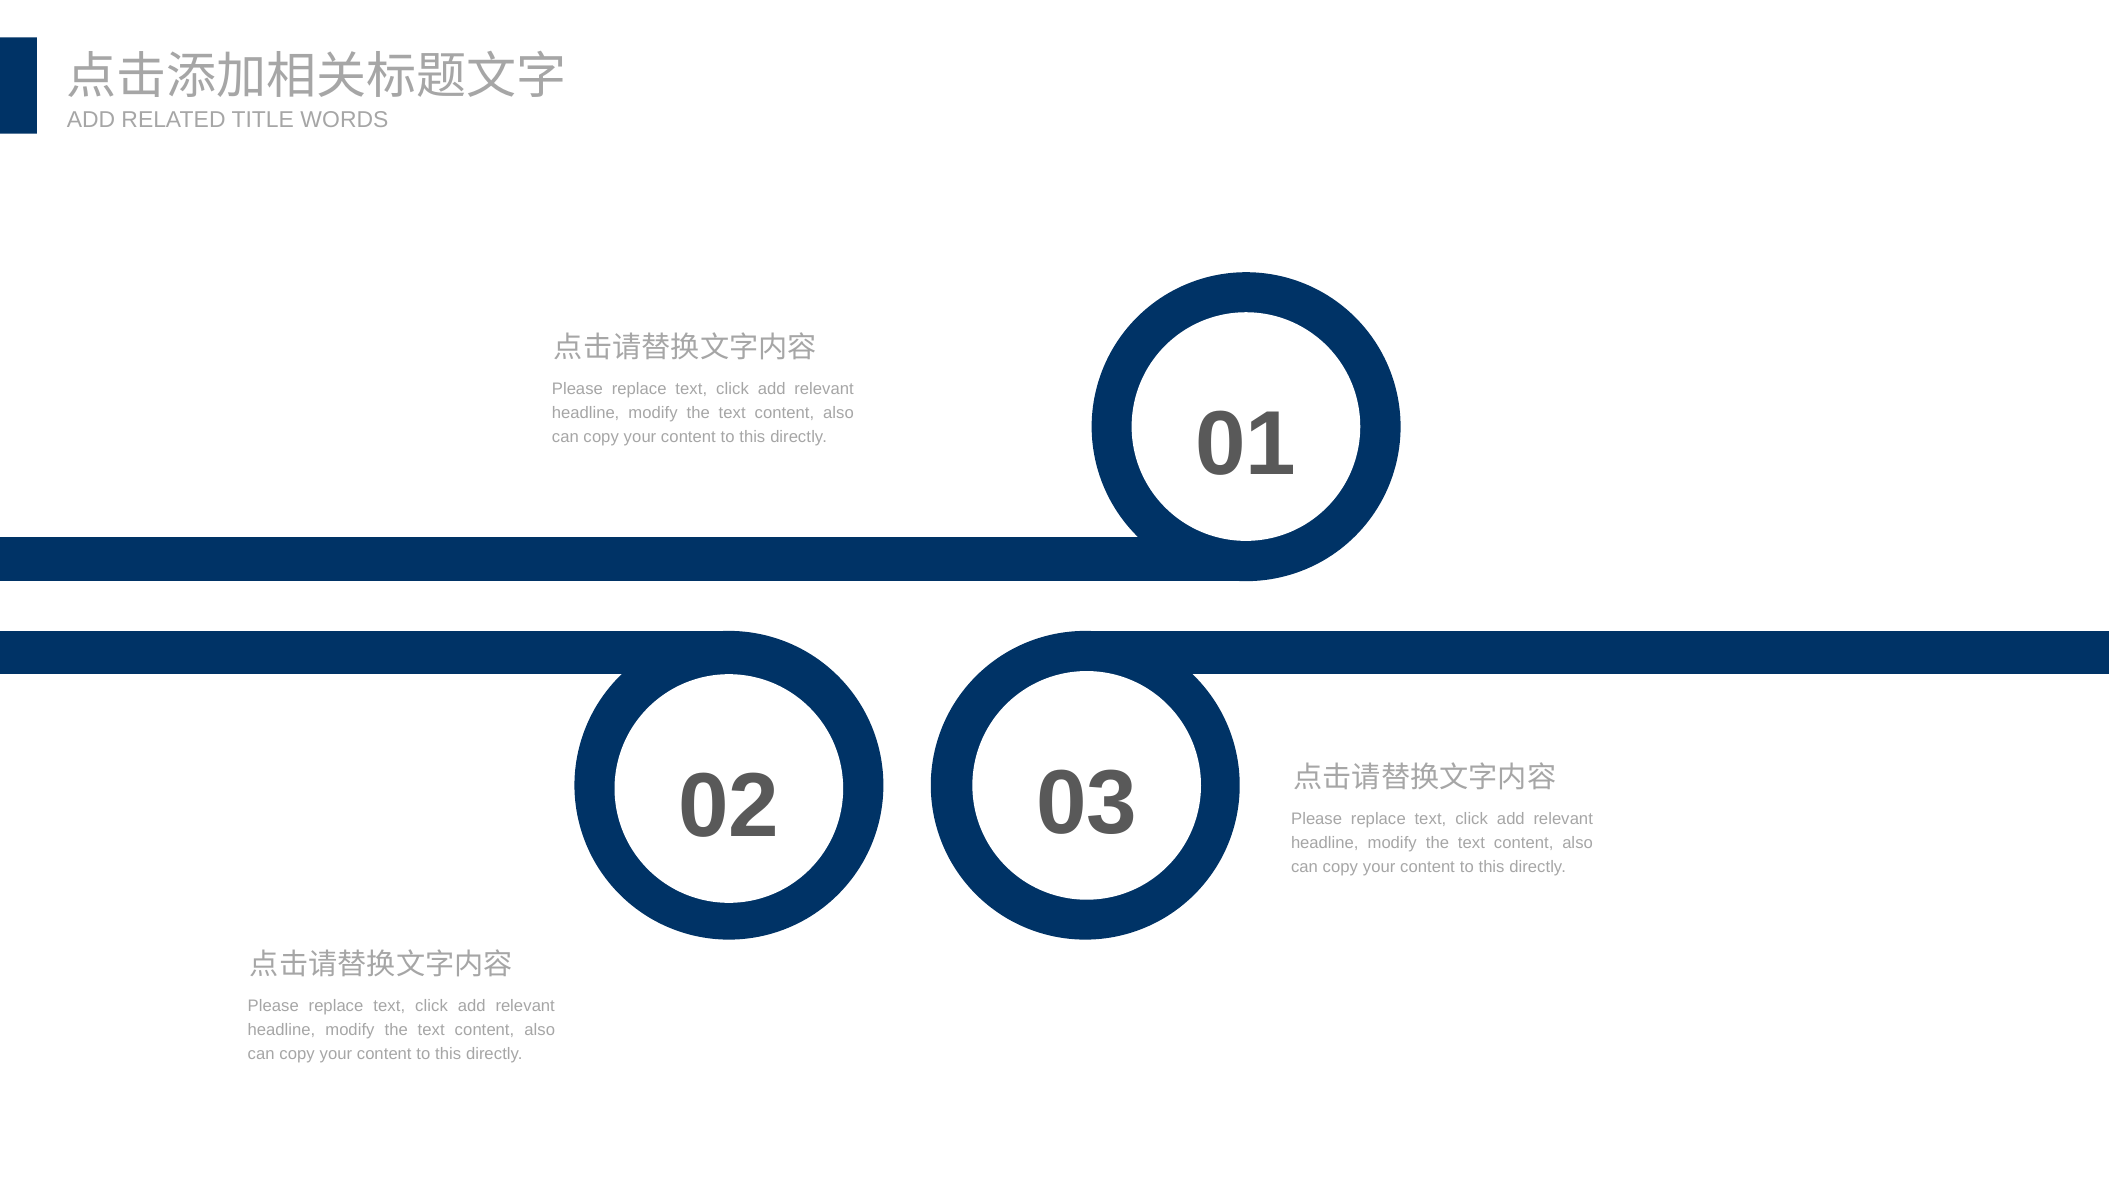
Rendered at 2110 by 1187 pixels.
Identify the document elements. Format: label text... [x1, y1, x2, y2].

text_box 点击请替换文字内容 [233, 930, 530, 989]
text_box [1240, 630, 2110, 676]
text_box [0, 536, 1091, 582]
text_box Please replace text, click add relevant headline, modify the text content, also can copy your content to this directly. [1274, 795, 1610, 884]
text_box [574, 630, 884, 940]
text_box [0, 630, 574, 676]
text_box ADD RELATED TITLE WORDS [66, 104, 389, 132]
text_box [1091, 272, 1401, 582]
text_box [0, 36, 38, 135]
text_box 点击请替换文字内容 [537, 312, 834, 372]
text_box 点击请替换文字内容 [1277, 742, 1574, 802]
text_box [930, 630, 1240, 940]
text_box 点击添加相关标题文字 [66, 43, 567, 104]
text_box Please replace text, click add relevant headline, modify the text content, also can copy your content to this directly. [231, 982, 572, 1071]
text_box Please replace text, click add relevant headline, modify the text content, also can copy your content to this directly. [535, 365, 871, 454]
